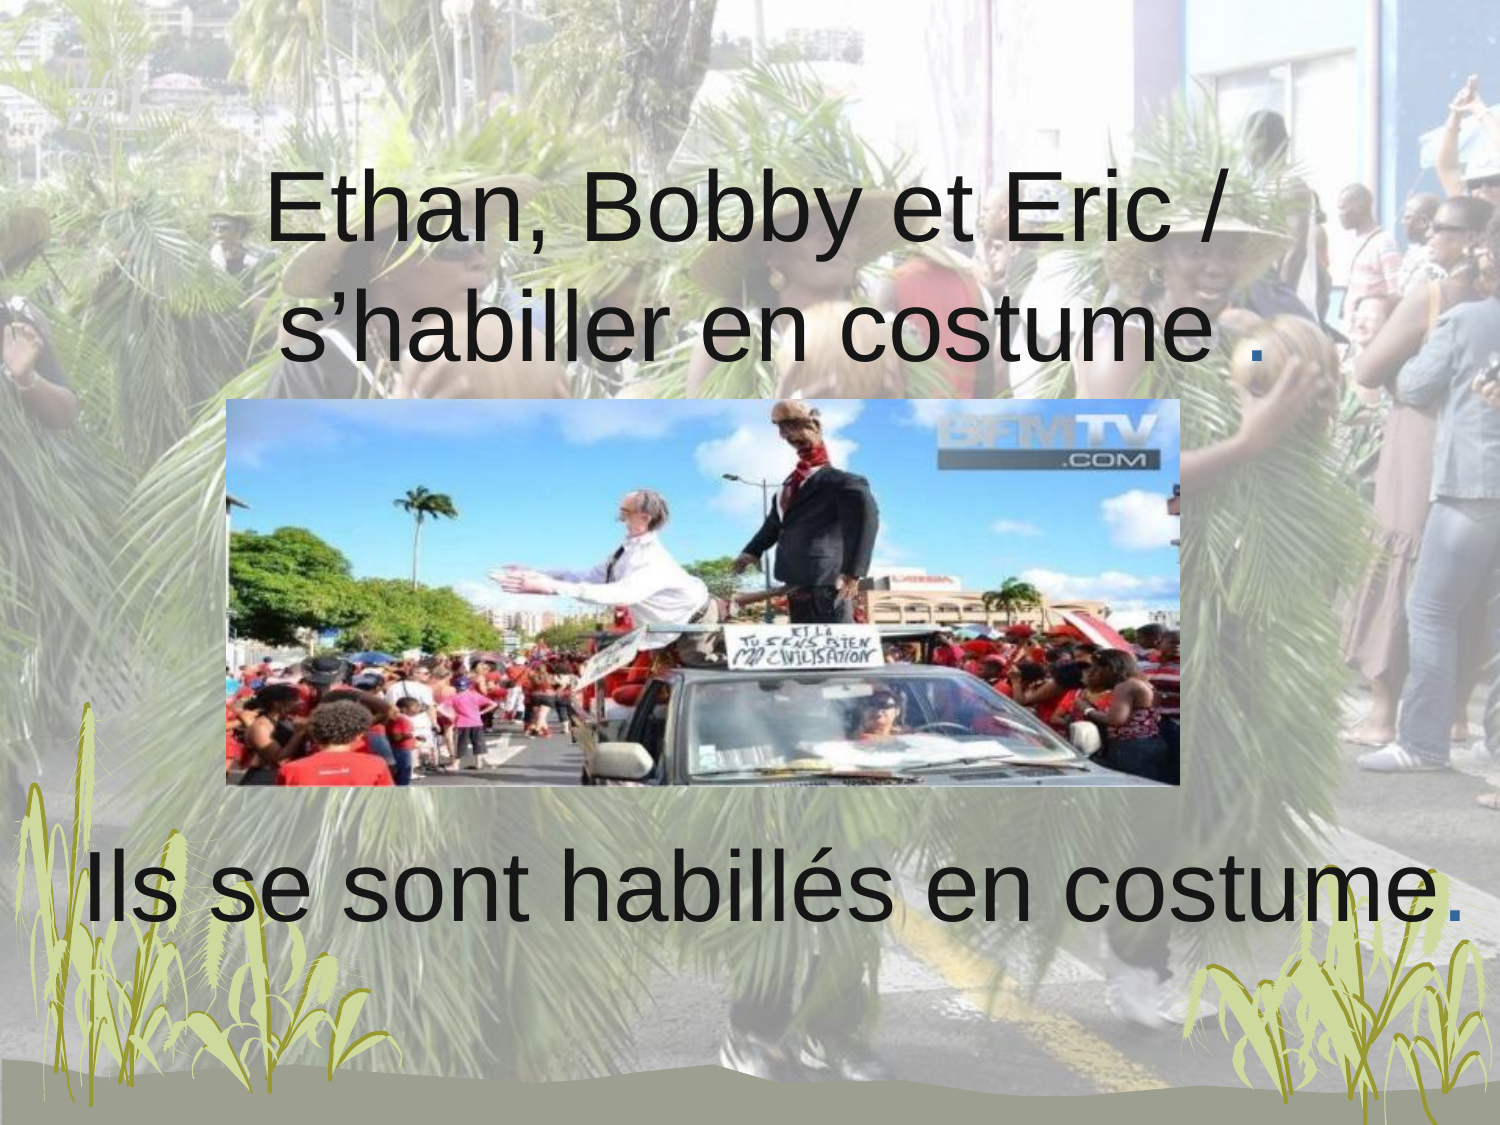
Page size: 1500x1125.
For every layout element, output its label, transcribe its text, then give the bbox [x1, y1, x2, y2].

title #1 [49, 0, 1326, 188]
list Ethan, Bobby et Eric / s’habiller en costume . [52, 133, 1442, 400]
text_box Ils se sont habillés en costume. [50, 813, 1500, 1000]
picture [225, 399, 1180, 787]
